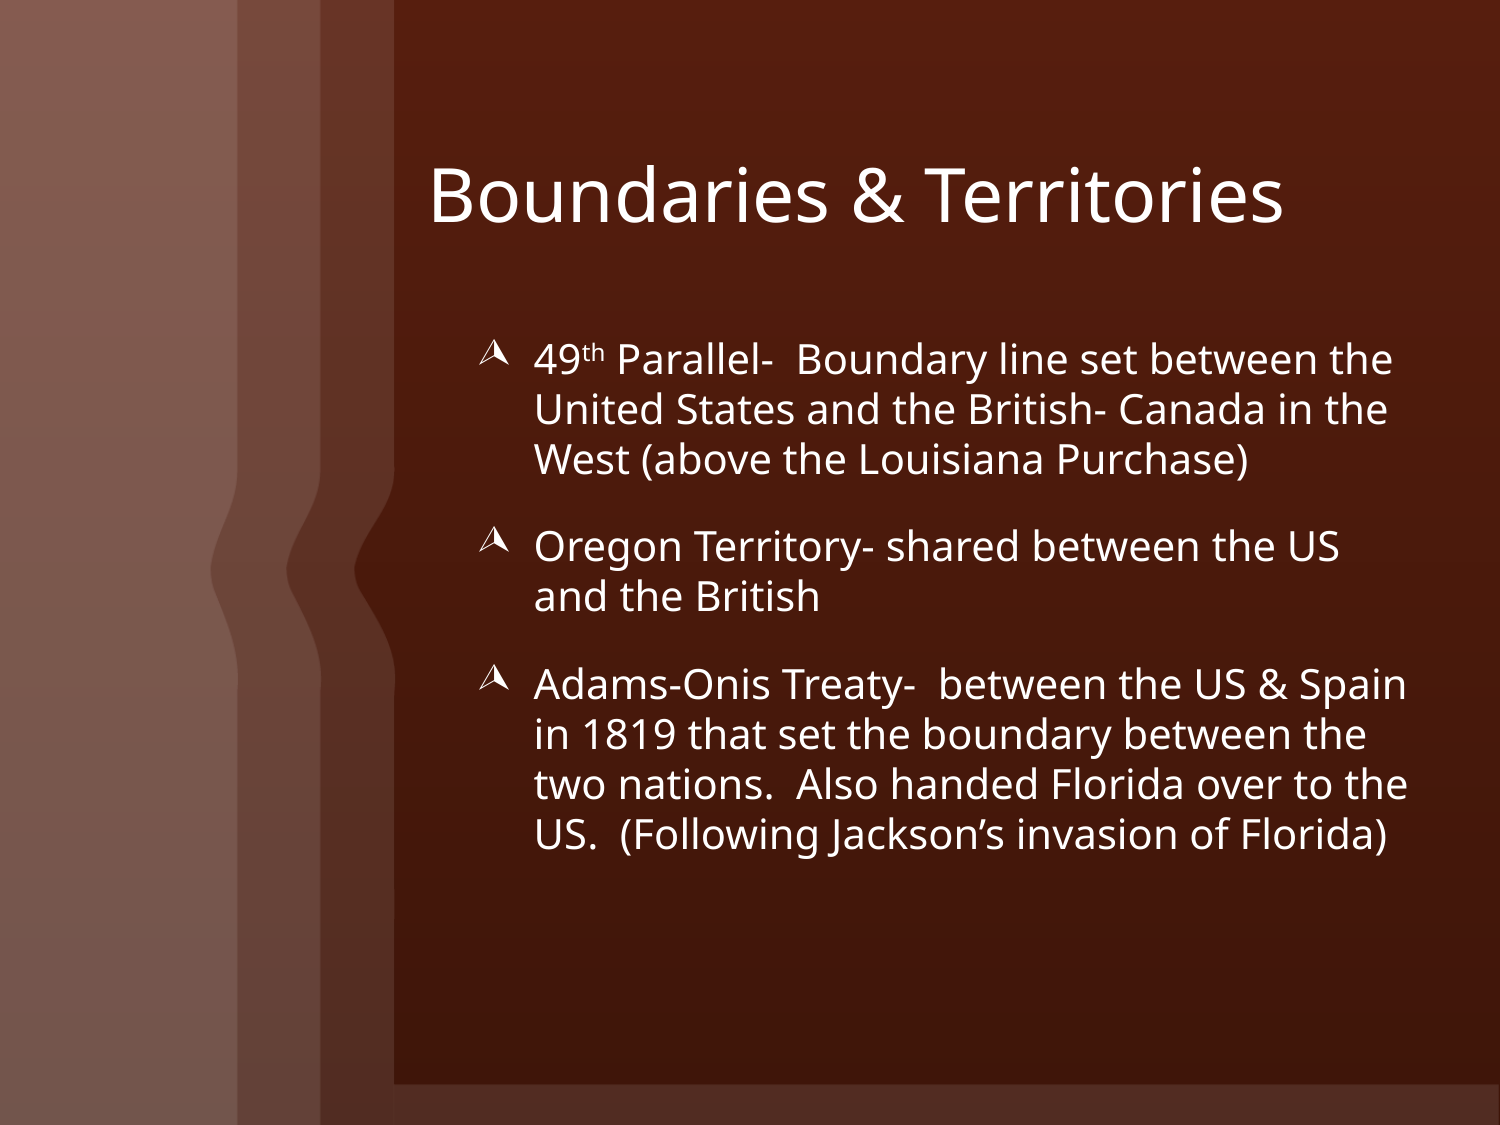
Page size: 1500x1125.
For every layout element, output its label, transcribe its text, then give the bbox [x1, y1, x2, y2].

picture [0, 0, 1500, 1125]
list 49th Parallel- Boundary line set between the United States and the British- Canada in the West (above the Louisiana Purchase) Oregon Territory- shared between the US and the British Adams-Onis Treaty- between the US & Spain in 1819 that set the boundary between the two nations. Also handed Florida over to the US. (Following Jackson’s invasion of Florida) [462, 324, 1425, 1000]
title Boundaries & Territories [412, 57, 1425, 246]
